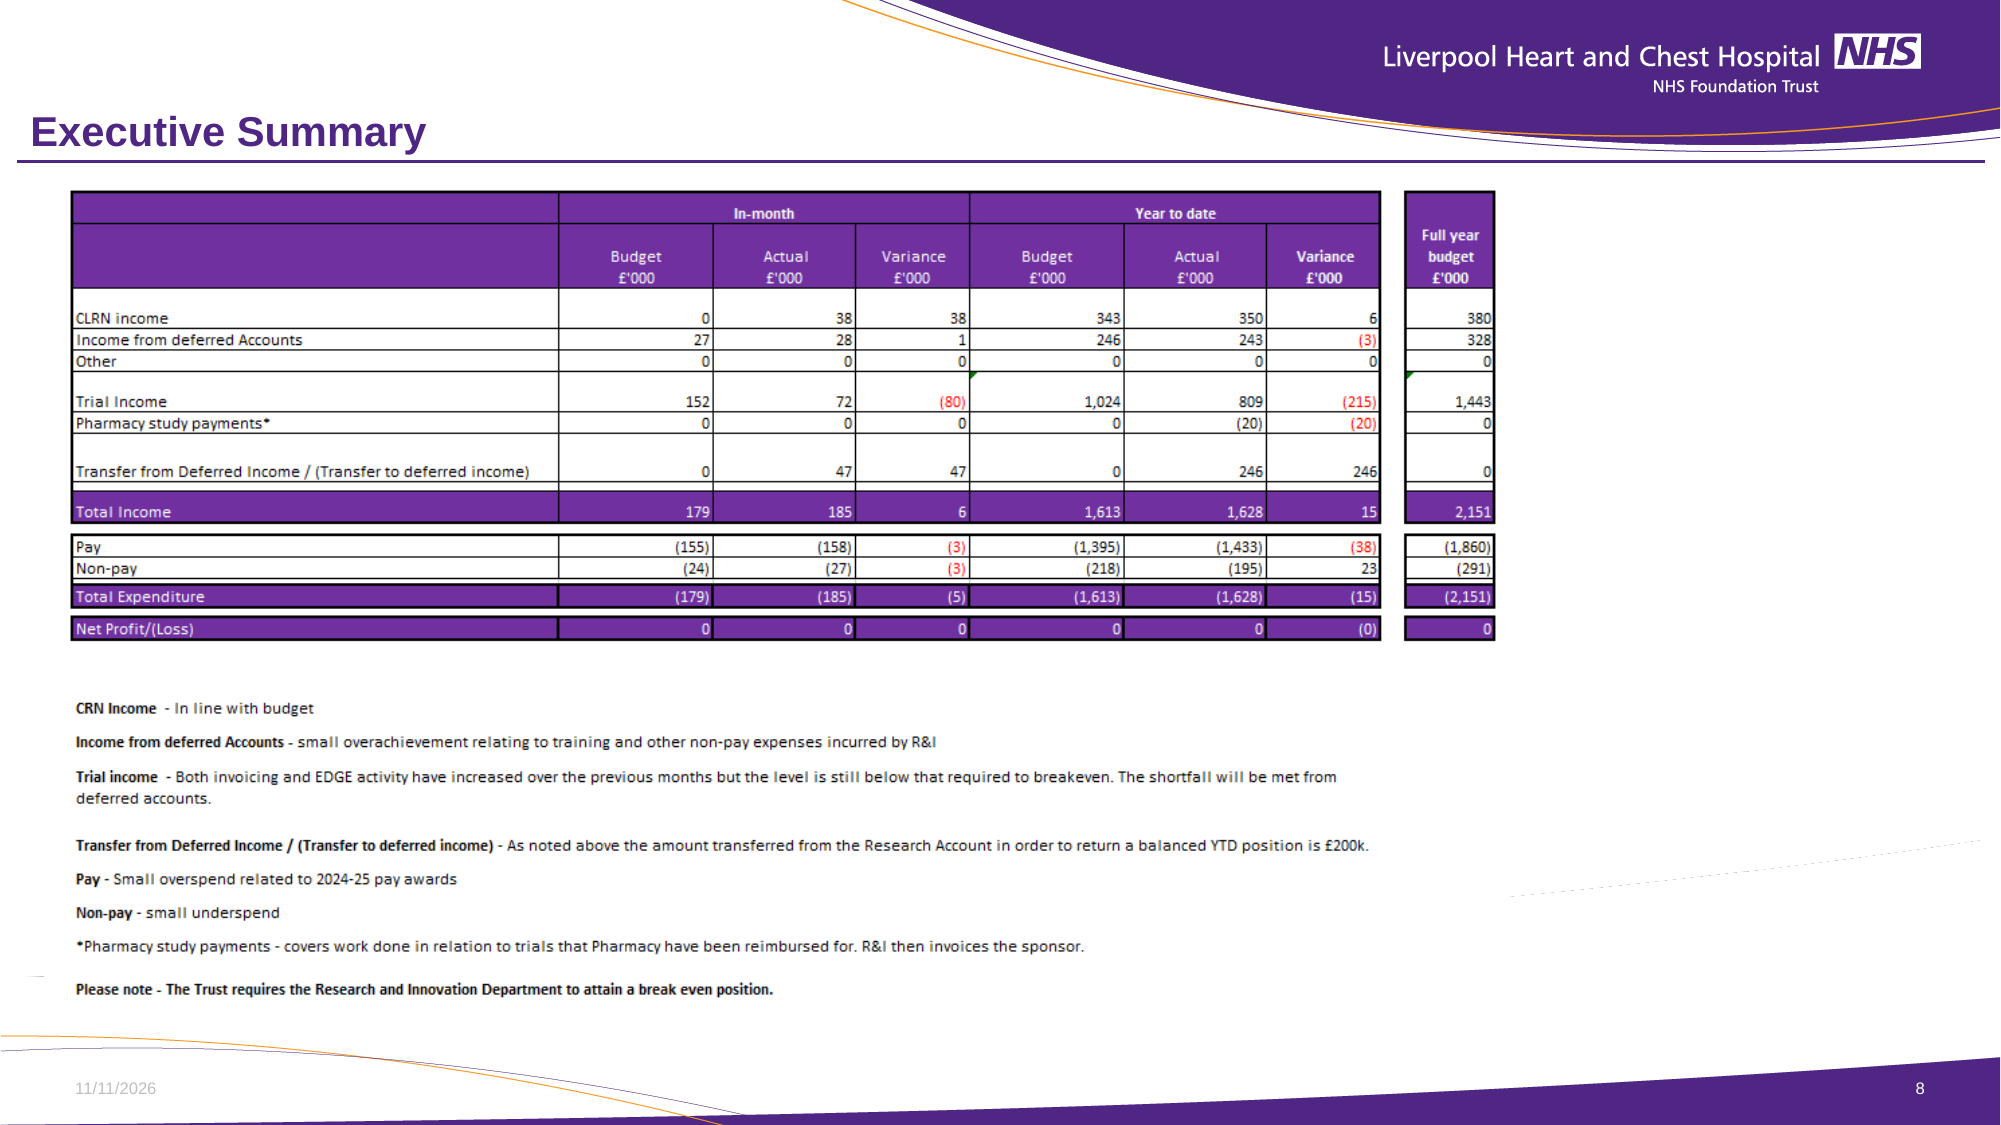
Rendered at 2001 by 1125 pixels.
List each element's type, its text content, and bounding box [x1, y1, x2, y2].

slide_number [60, 1058, 511, 1118]
title Executive Summary [15, 24, 1896, 163]
slide_number 8 [1489, 1058, 1940, 1118]
picture [0, 0, 2001, 1125]
